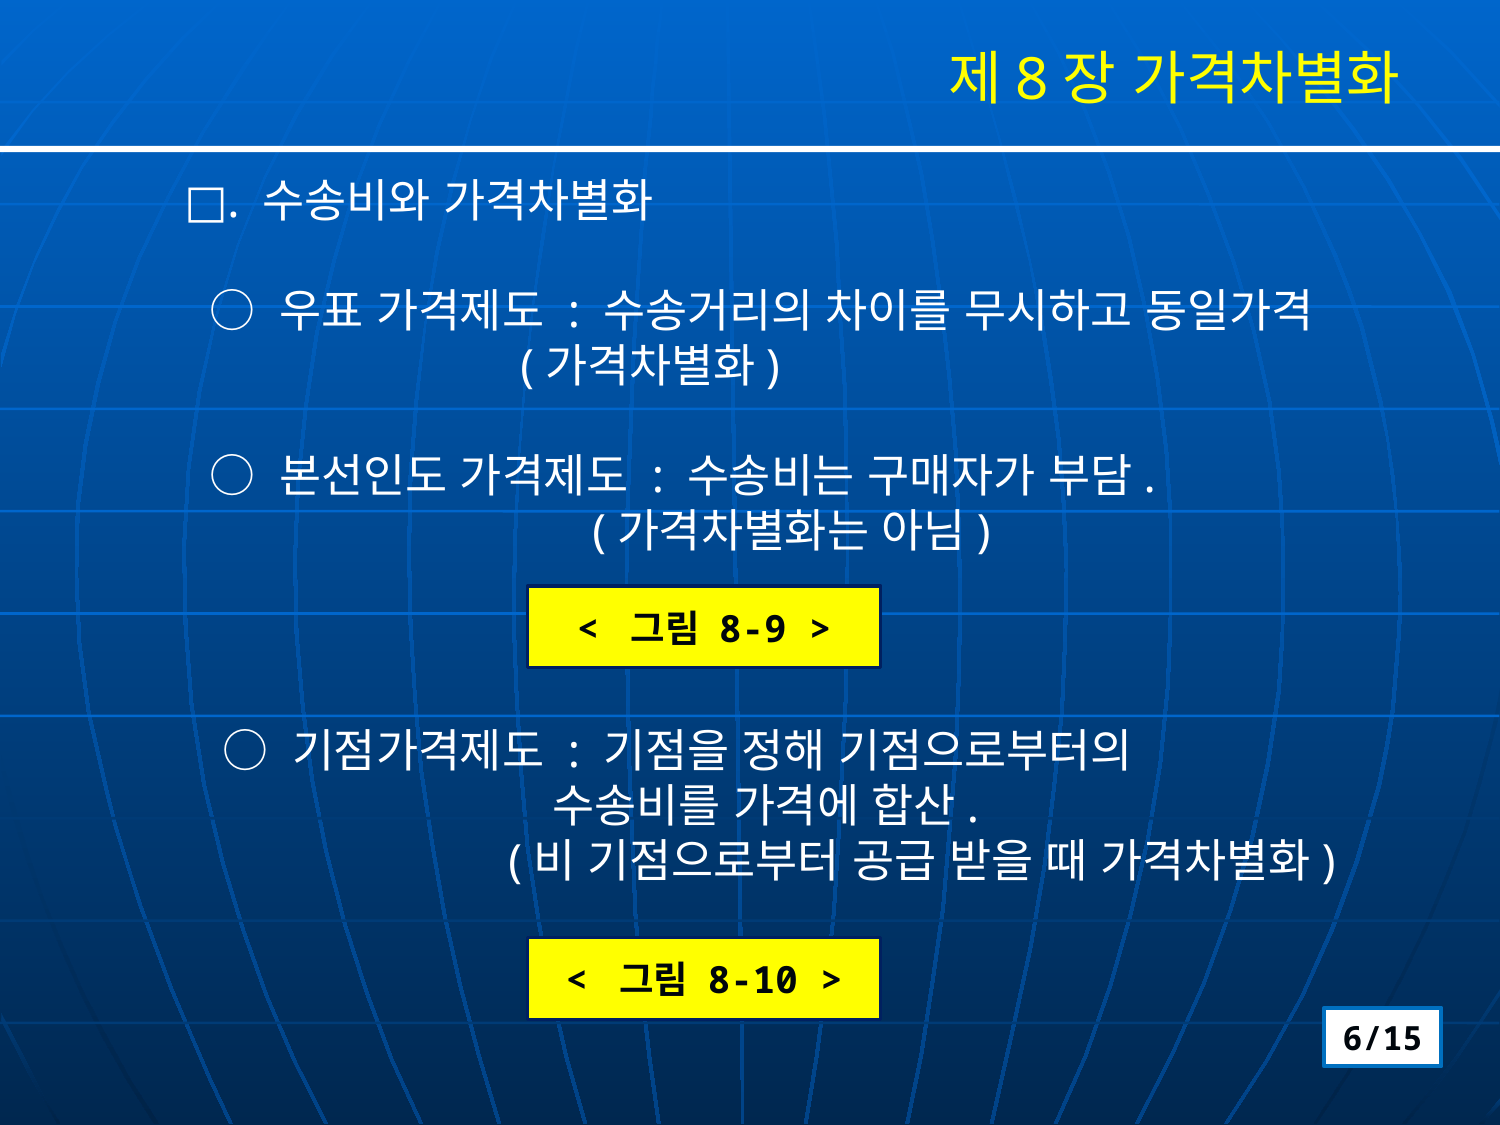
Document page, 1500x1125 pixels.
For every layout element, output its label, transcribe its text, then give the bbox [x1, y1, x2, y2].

text_box < 그림 8-9 > [525, 584, 883, 670]
text_box < 그림 8-10 > [525, 935, 883, 1022]
text_box 제8장 가격차별화 [933, 34, 1416, 119]
text_box □. 수송비와 가격차별화 ○ 우표 가격제도 : 수송거리의 차이를 무시하고 동일가격 (가격차별화) ○ 본선인도 가격제도 : 수송비는 구매자가 부담. (가격차별화는 아님) ○ 기점가격제도 : 기점을 정해 기점으로부터의 수송비를 가격에 합산. (비 기점으로부터 공급 받을 때 가격차별화) [169, 164, 1351, 1004]
text_box 6/15 [1322, 1006, 1443, 1068]
